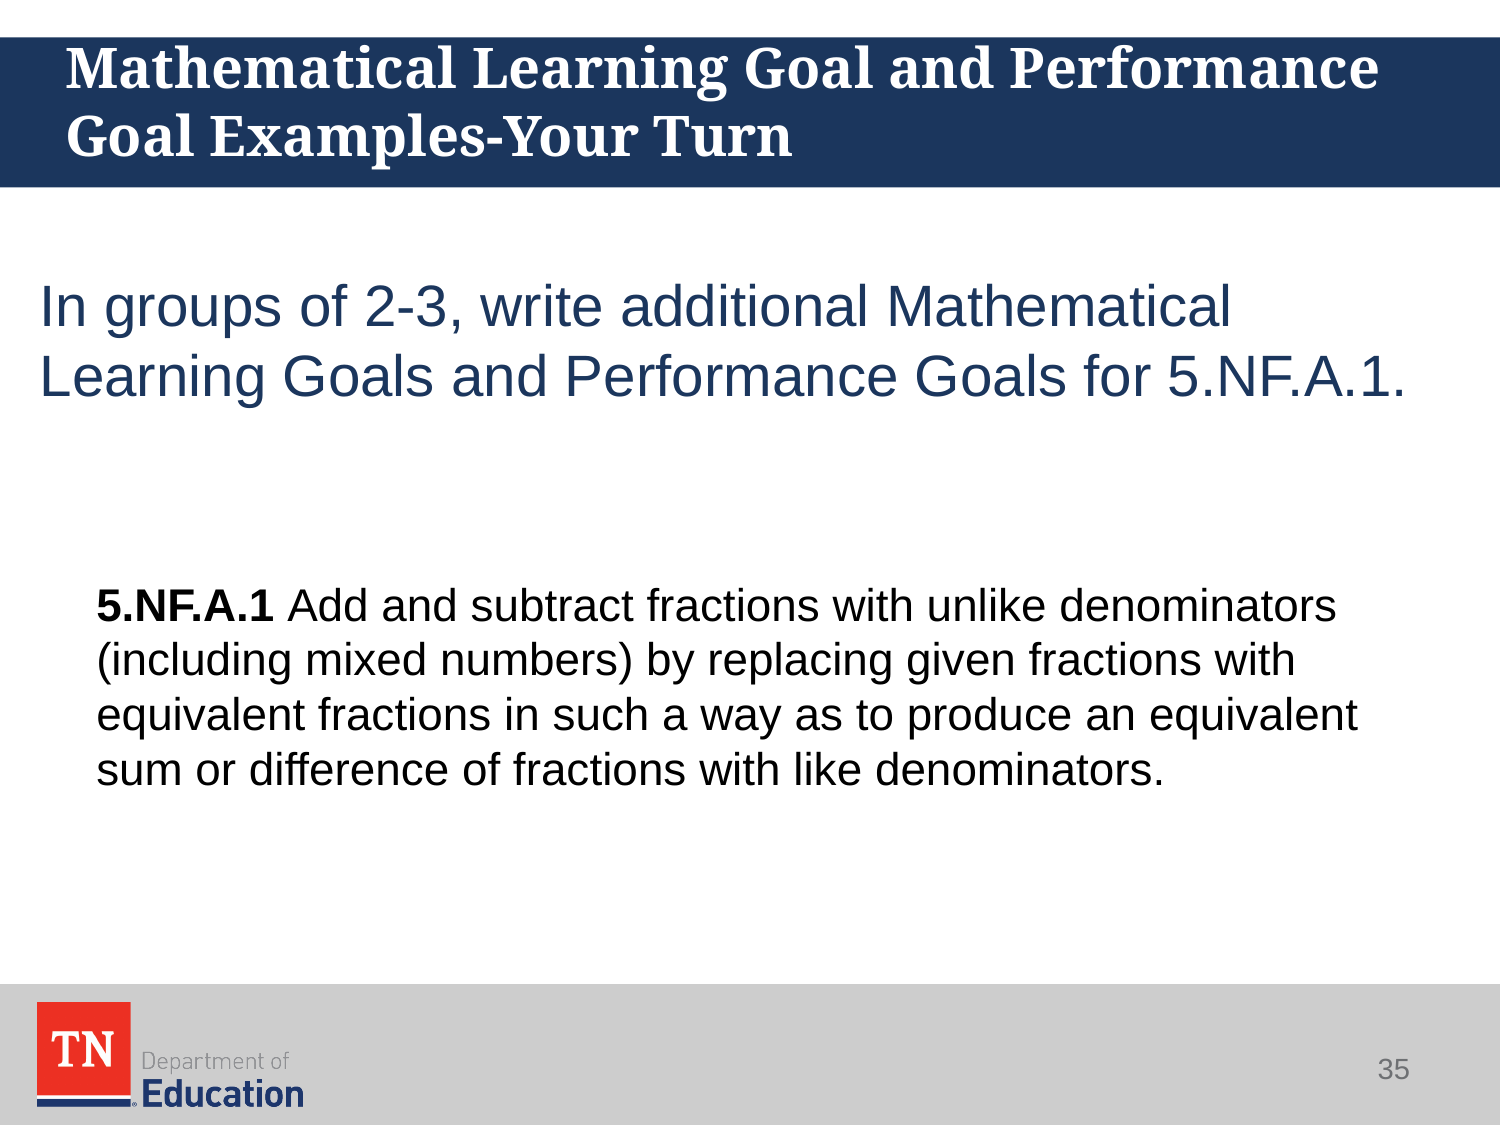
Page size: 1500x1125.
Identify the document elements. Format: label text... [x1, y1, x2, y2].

list 5.NF.A.1 Add and subtract fractions with unlike denominators (including mixed numbers) by replacing given fractions with equivalent fractions in such a way as to produce an equivalent sum or difference of fractions with like denominators. [81, 503, 1382, 825]
title Mathematical Learning Goal and Performance Goal Examples-Your Turn [50, 24, 1413, 175]
text_box In groups of 2-3, write additional Mathematical Learning Goals and Performance Goals for 5.NF.A.1. [24, 260, 1438, 486]
picture [37, 1002, 303, 1107]
slide_number 35 [1350, 1042, 1425, 1103]
